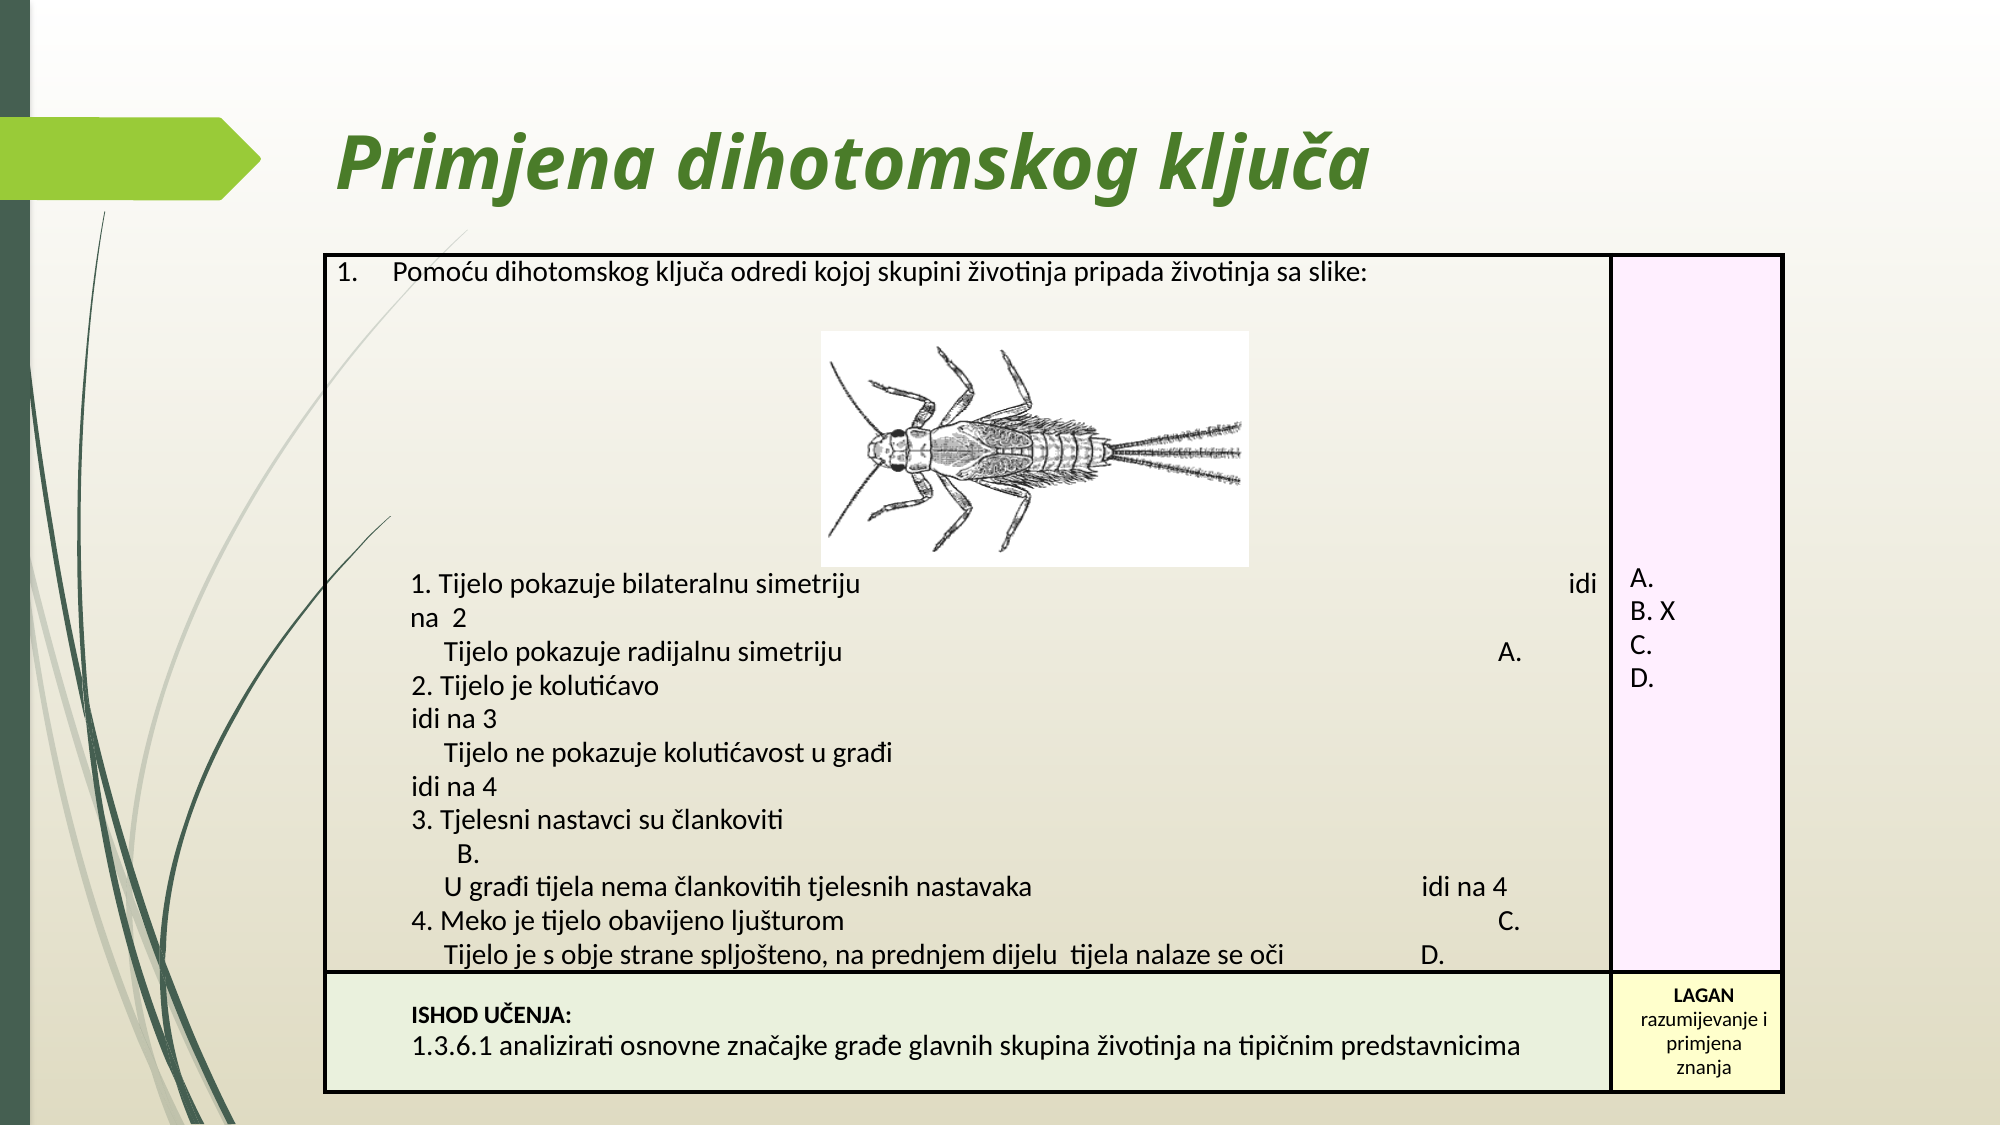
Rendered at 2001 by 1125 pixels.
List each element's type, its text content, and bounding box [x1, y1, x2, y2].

table_cell LAGAN razumijevanje i primjena znanja [1613, 974, 1780, 1090]
text_box Primjena dihotomskog ključa [320, 102, 1783, 225]
table_header Pomoću dihotomskog ključa odredi kojoj skupini životinja pripada životinja sa slike: 1. Tijelo pokazuje bilateralnu simetriju idi na 2 Tijelo pokazuje radijalnu simetriju A. 2. Tijelo je kolutićavo idi na 3 Tijelo ne pokazuje kolutićavost u građi idi na 4 3. Tjelesni nastavci su člankoviti B. U građi tijela nema člankovitih tjelesnih nastavaka idi na 4 4. Meko je tijelo obavijeno ljušturom C. Tijelo je s obje strane spljošteno, na prednjem dijelu tijela nalaze se oči D. [327, 257, 1609, 970]
picture [820, 331, 1250, 567]
table_cell ISHOD UČENJA: 1.3.6.1 analizirati osnovne značajke građe glavnih skupina životinja na tipičnim predstavnicima [327, 974, 1609, 1090]
table_header A. B. X C. D. [1613, 257, 1780, 970]
